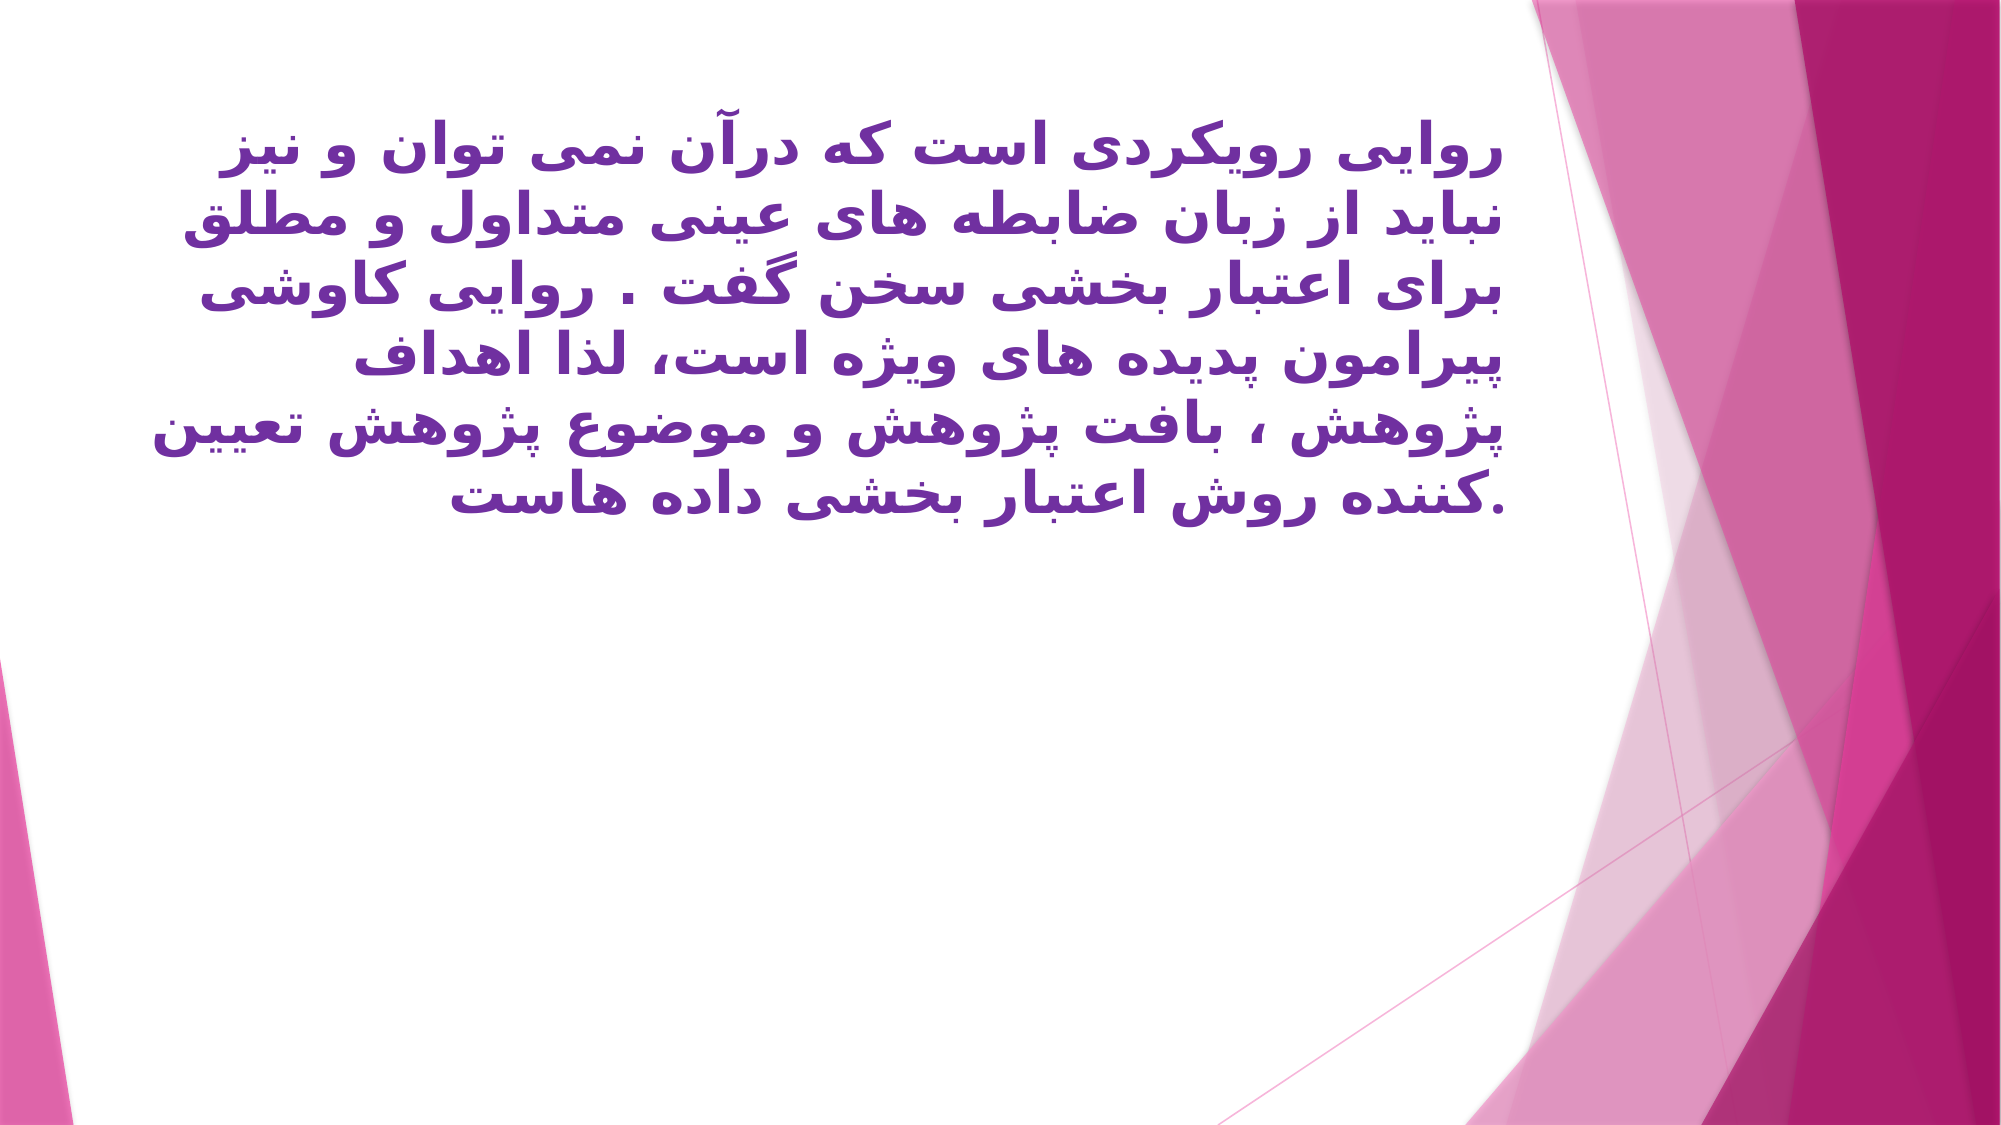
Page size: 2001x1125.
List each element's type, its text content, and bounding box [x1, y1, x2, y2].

title روایی رویکردی است که درآن نمی توان و نیز نباید از زبان ضابطه های عینی متداول و مطلق برای اعتبار بخشی سخن گفت . روایی کاوشی پیرامون پدیده های ویژه است، لذا اهداف پژوهش ، بافت پژوهش و موضوع پژوهش تعیین کننده روش اعتبار بخشی داده هاست. [111, 57, 1522, 743]
